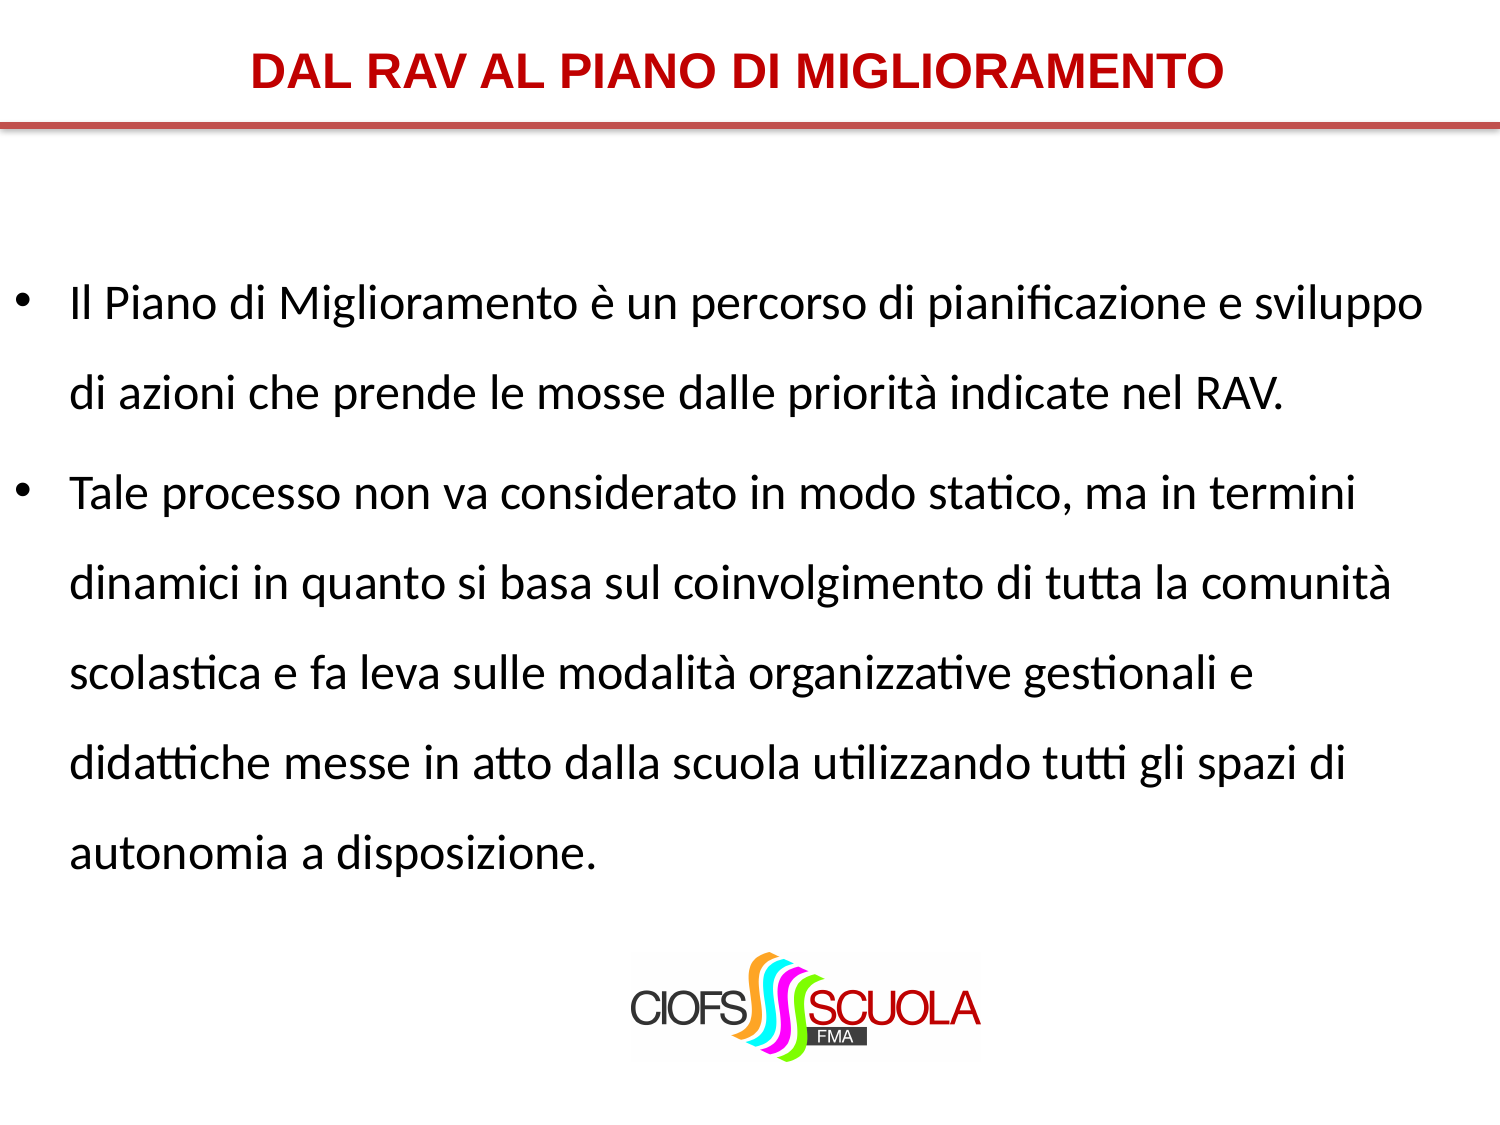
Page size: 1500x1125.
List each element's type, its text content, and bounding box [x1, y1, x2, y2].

text_box DAL RAV AL PIANO DI MIGLIORAMENTO [147, 30, 1329, 106]
picture [631, 952, 981, 1063]
text_box Il Piano di Miglioramento è un percorso di pianificazione e sviluppo di azioni che prende le mosse dalle priorità indicate nel RAV. Tale processo non va considerato in modo statico, ma in termini dinamici in quanto si basa sul coinvolgimento di tutta la comunità scolastica e fa leva sulle modalità organizzative gestionali e didattiche messe in atto dalla scuola utilizzando tutti gli spazi di autonomia a disposizione. [0, 231, 1459, 952]
